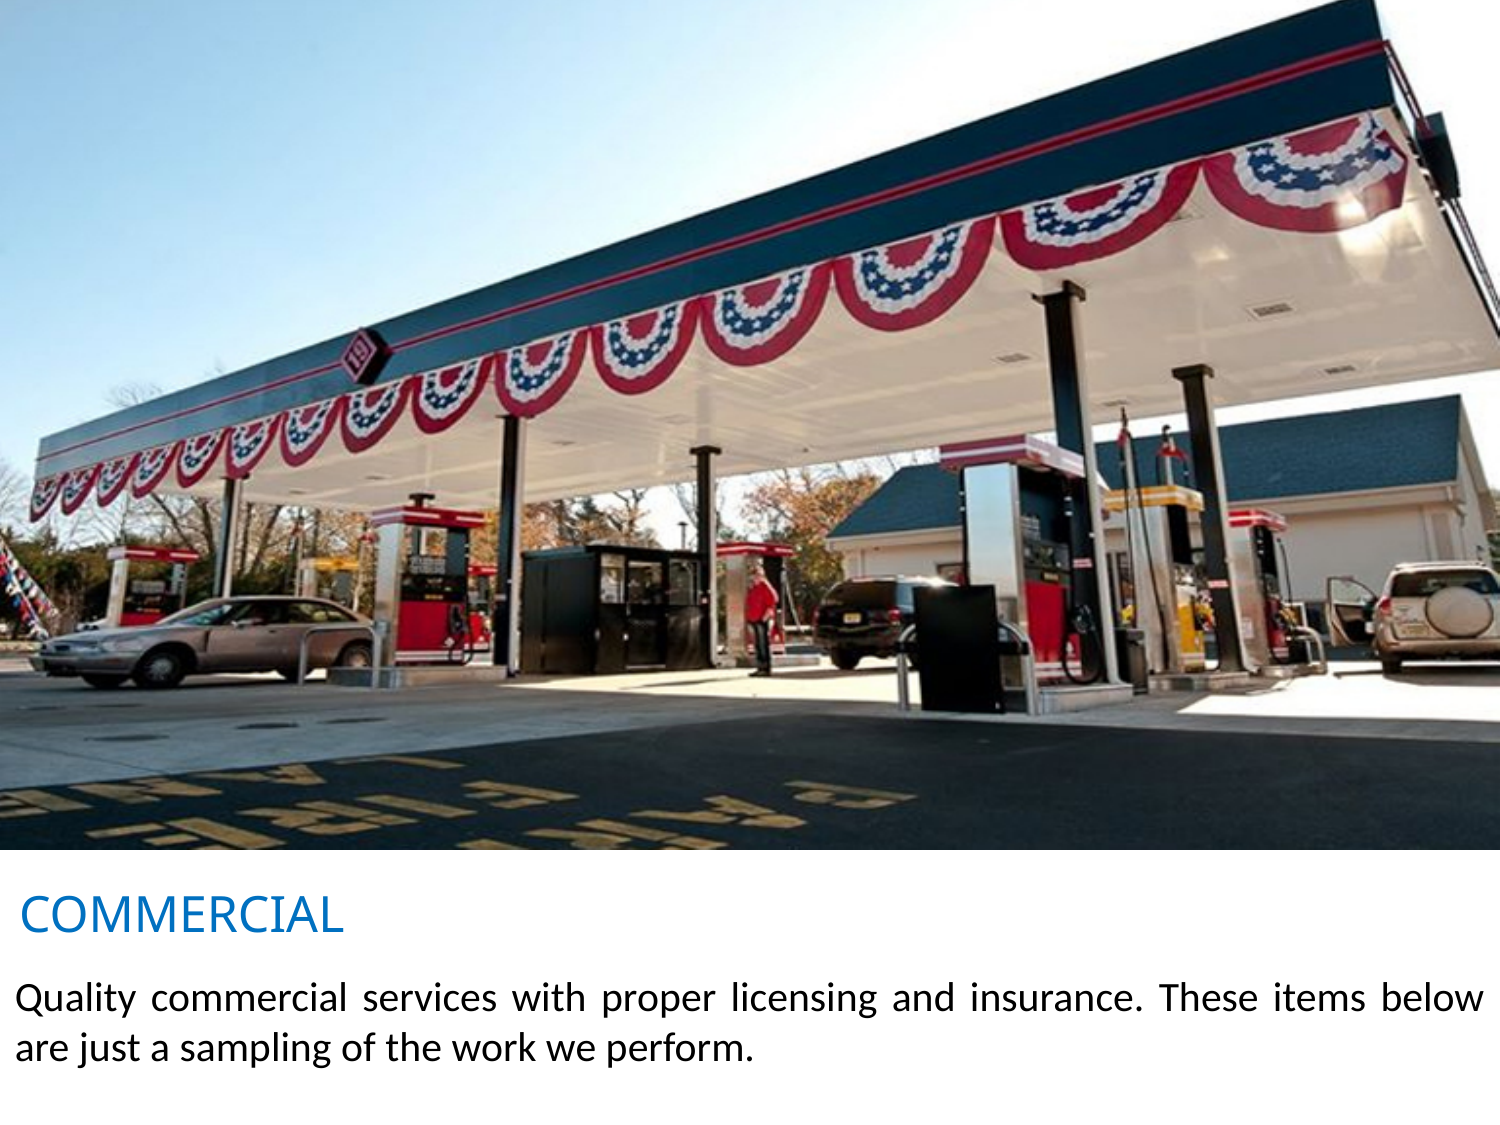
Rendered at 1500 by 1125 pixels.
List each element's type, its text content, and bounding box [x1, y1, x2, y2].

text_box Quality commercial services with proper licensing and insurance. These items below are just a sampling of the work we perform. [0, 962, 1500, 1078]
text_box COMMERCIAL [4, 874, 360, 950]
picture [0, 0, 1500, 850]
